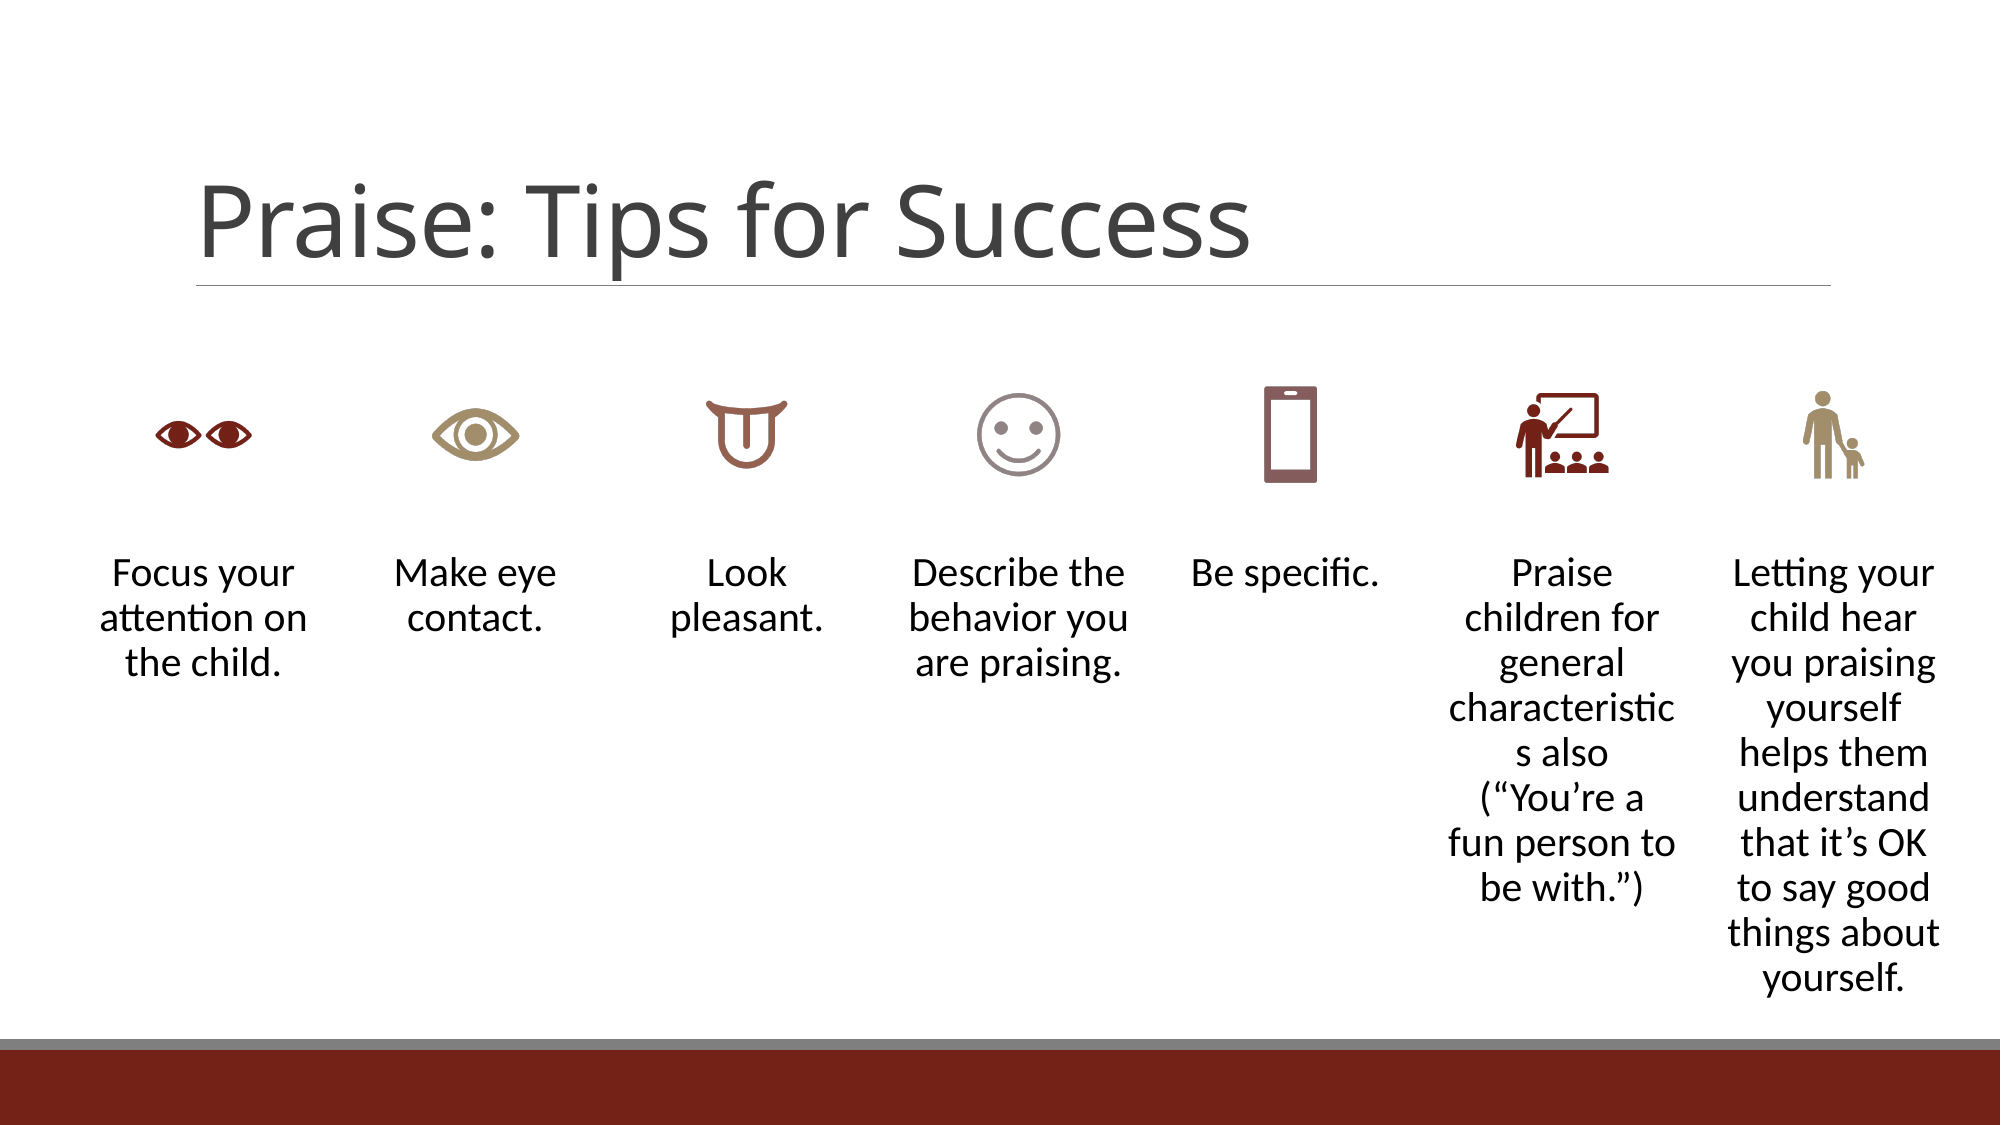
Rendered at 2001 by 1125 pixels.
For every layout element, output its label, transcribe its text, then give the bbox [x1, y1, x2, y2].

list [86, 224, 1951, 966]
title Praise: Tips for Success [180, 47, 1830, 222]
